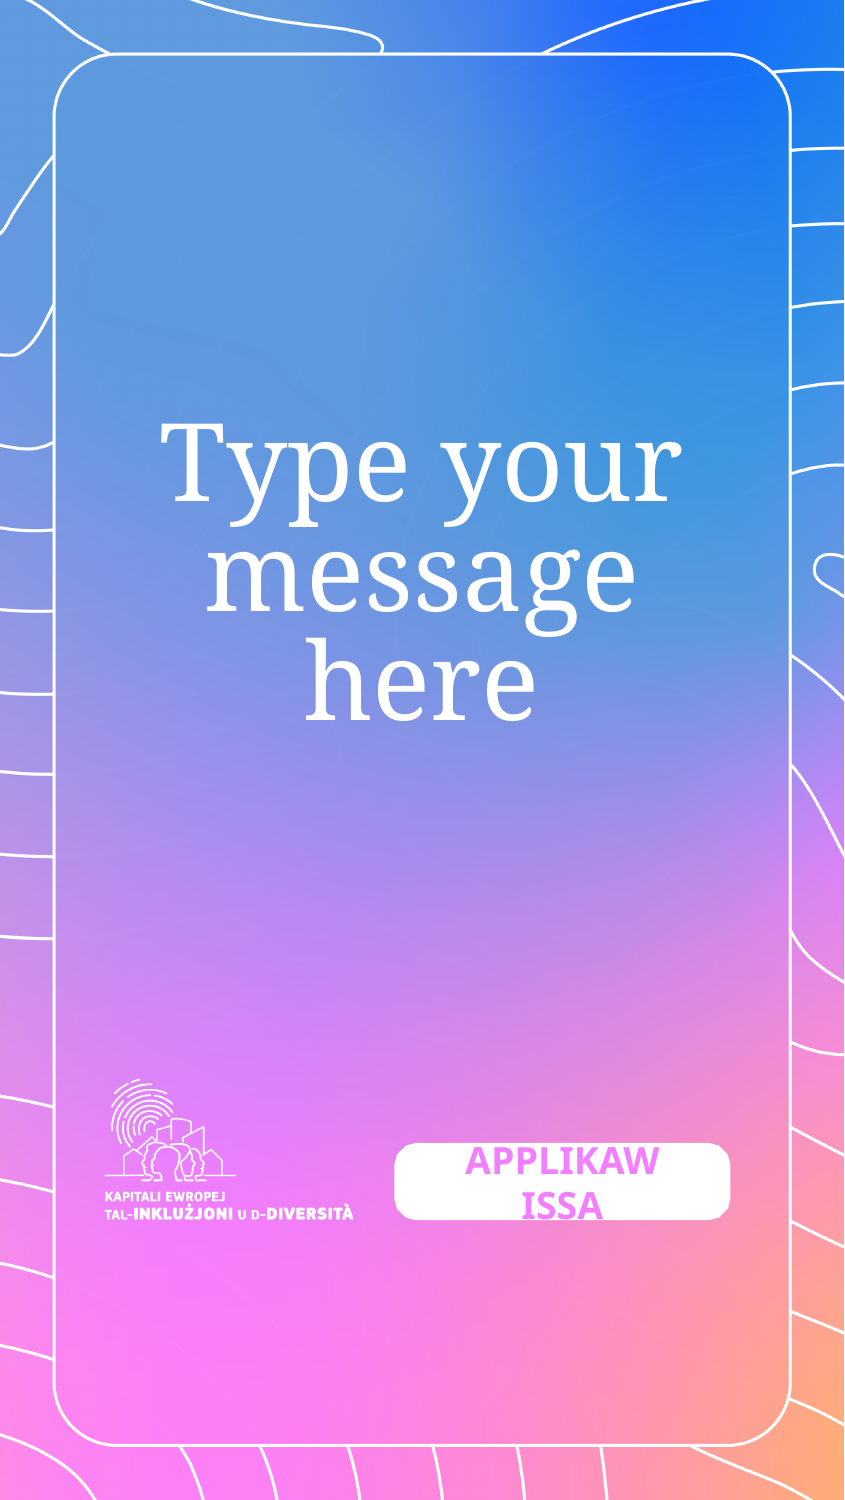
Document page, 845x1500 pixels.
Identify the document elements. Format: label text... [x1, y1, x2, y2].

title Type your message here [63, 163, 781, 993]
text_box APPLIKAW ISSA [408, 1156, 717, 1207]
picture [0, 0, 844, 1500]
